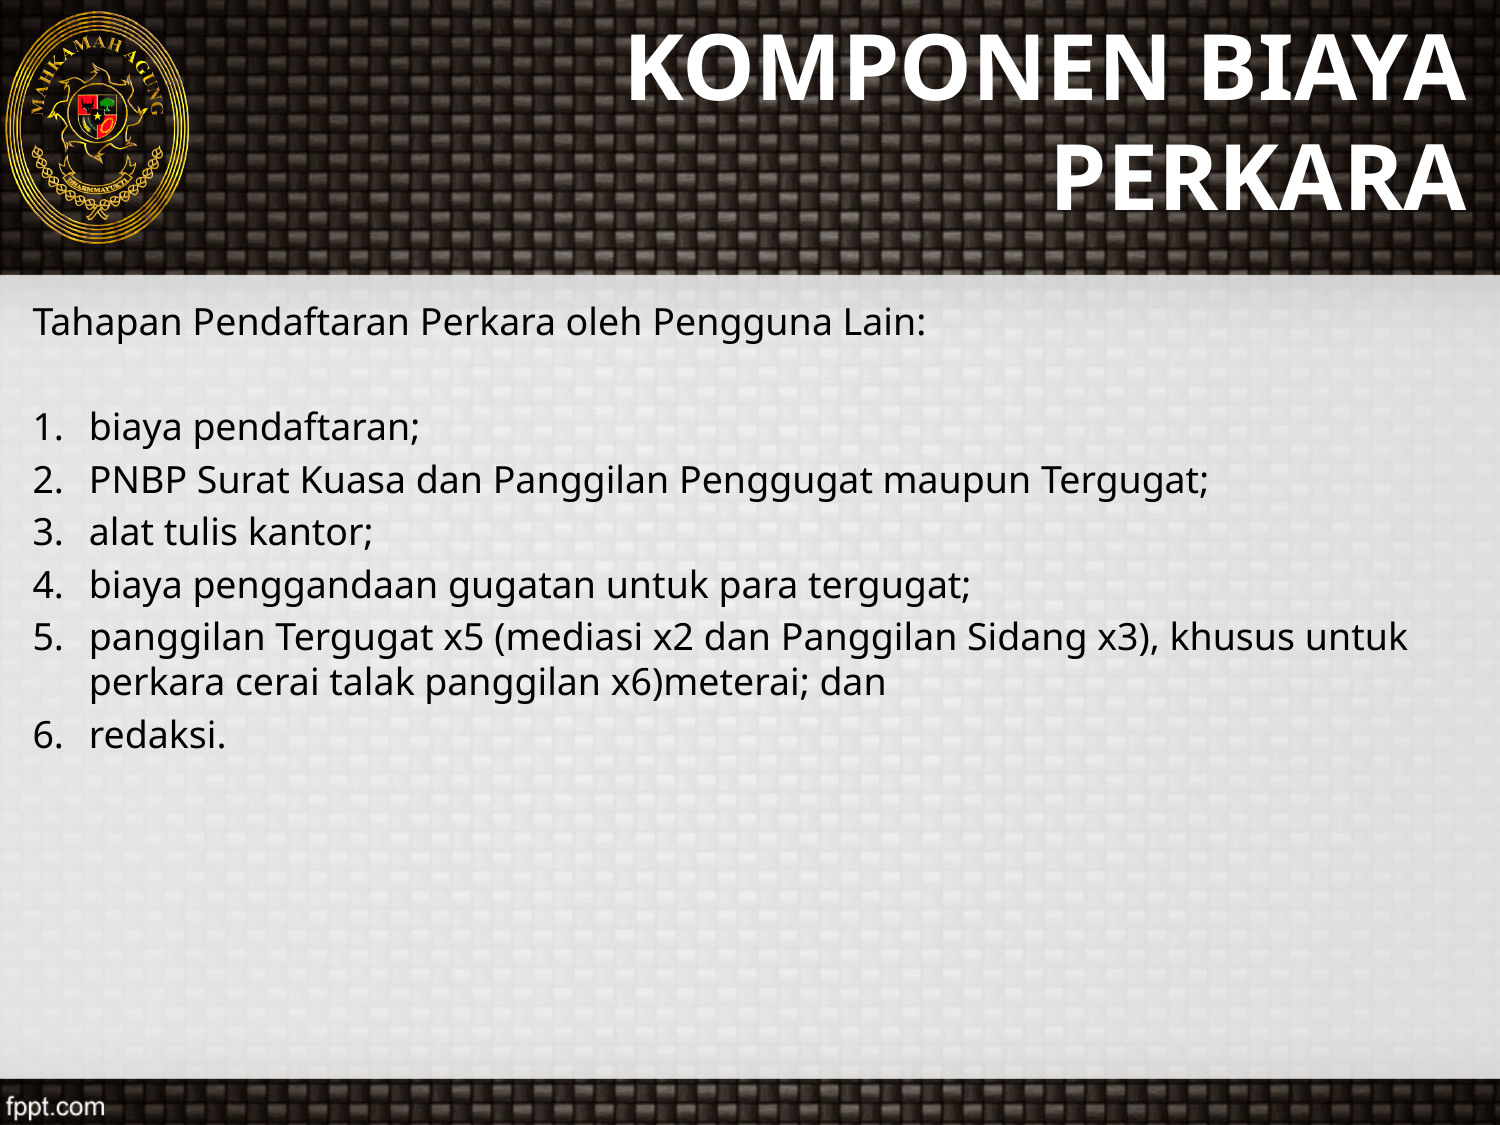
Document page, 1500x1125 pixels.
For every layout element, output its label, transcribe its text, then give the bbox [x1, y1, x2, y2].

title KOMPONEN BIAYA PERKARA [230, 54, 1483, 184]
list Tahapan Pendaftaran Perkara oleh Pengguna Lain: biaya pendaftaran; PNBP Surat Kuasa dan Panggilan Penggugat maupun Tergugat; alat tulis kantor; biaya penggandaan gugatan untuk para tergugat; panggilan Tergugat x5 (mediasi x2 dan Panggilan Sidang x3), khusus untuk perkara cerai talak panggilan x6)meterai; dan redaksi. [17, 290, 1483, 1071]
picture [0, 0, 1500, 1125]
